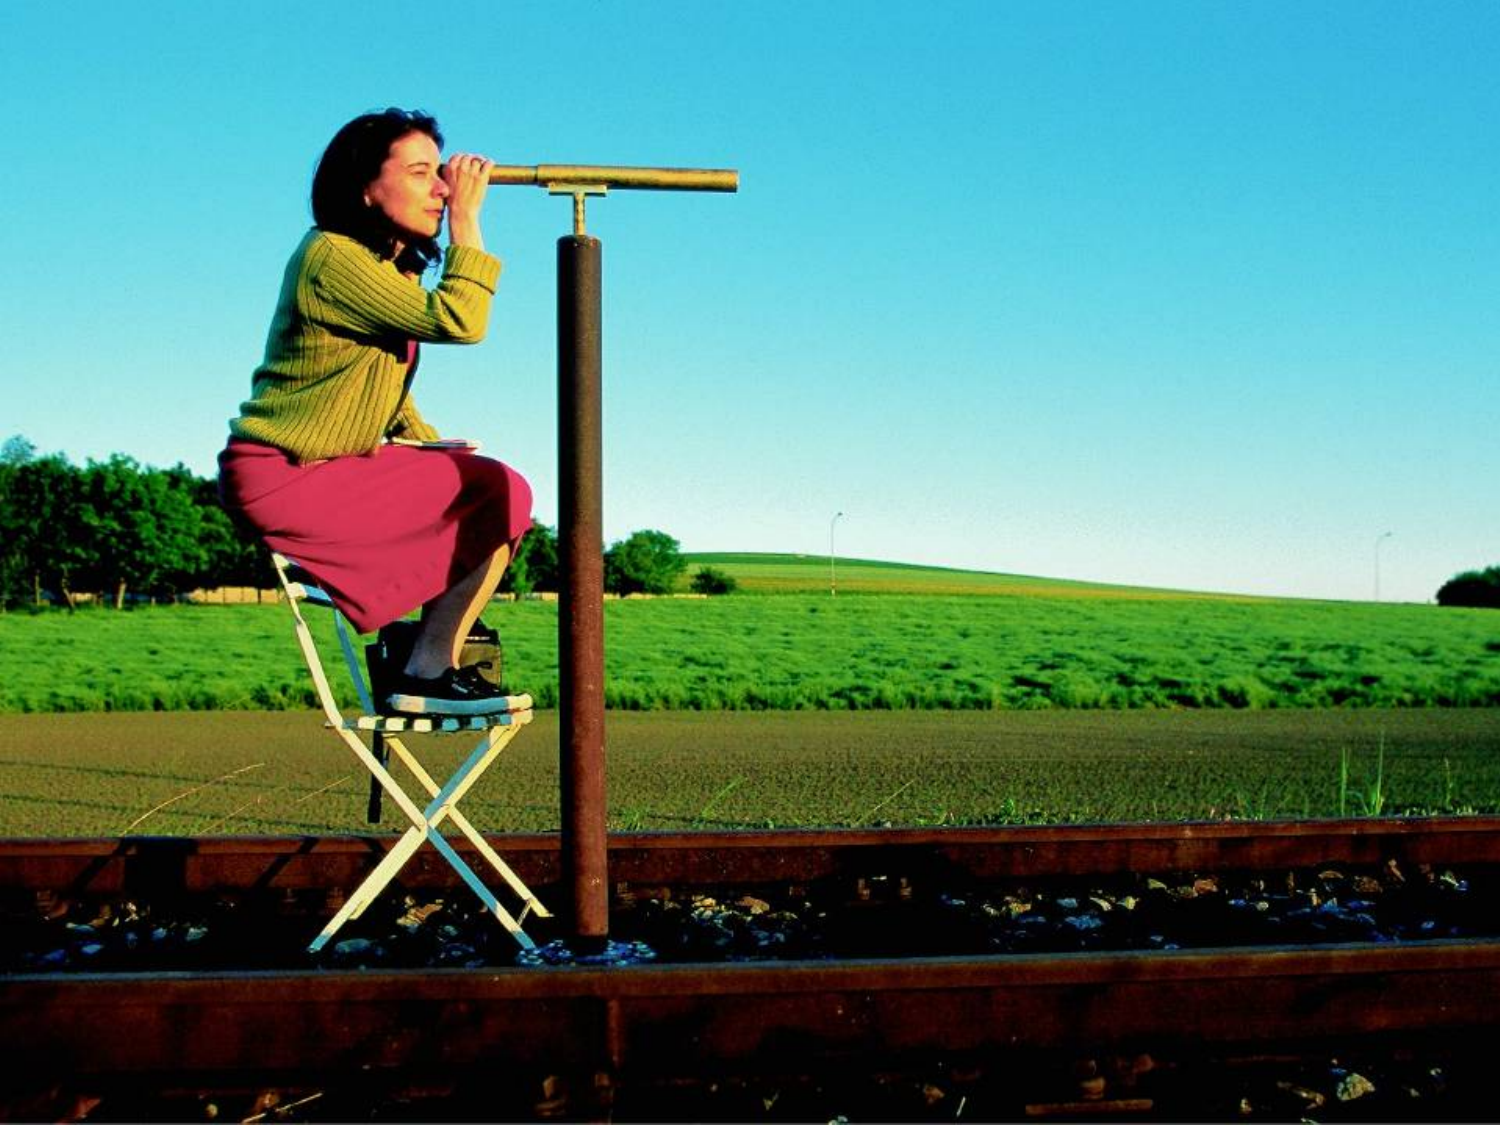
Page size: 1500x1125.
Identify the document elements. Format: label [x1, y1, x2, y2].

list [0, 0, 1500, 1125]
